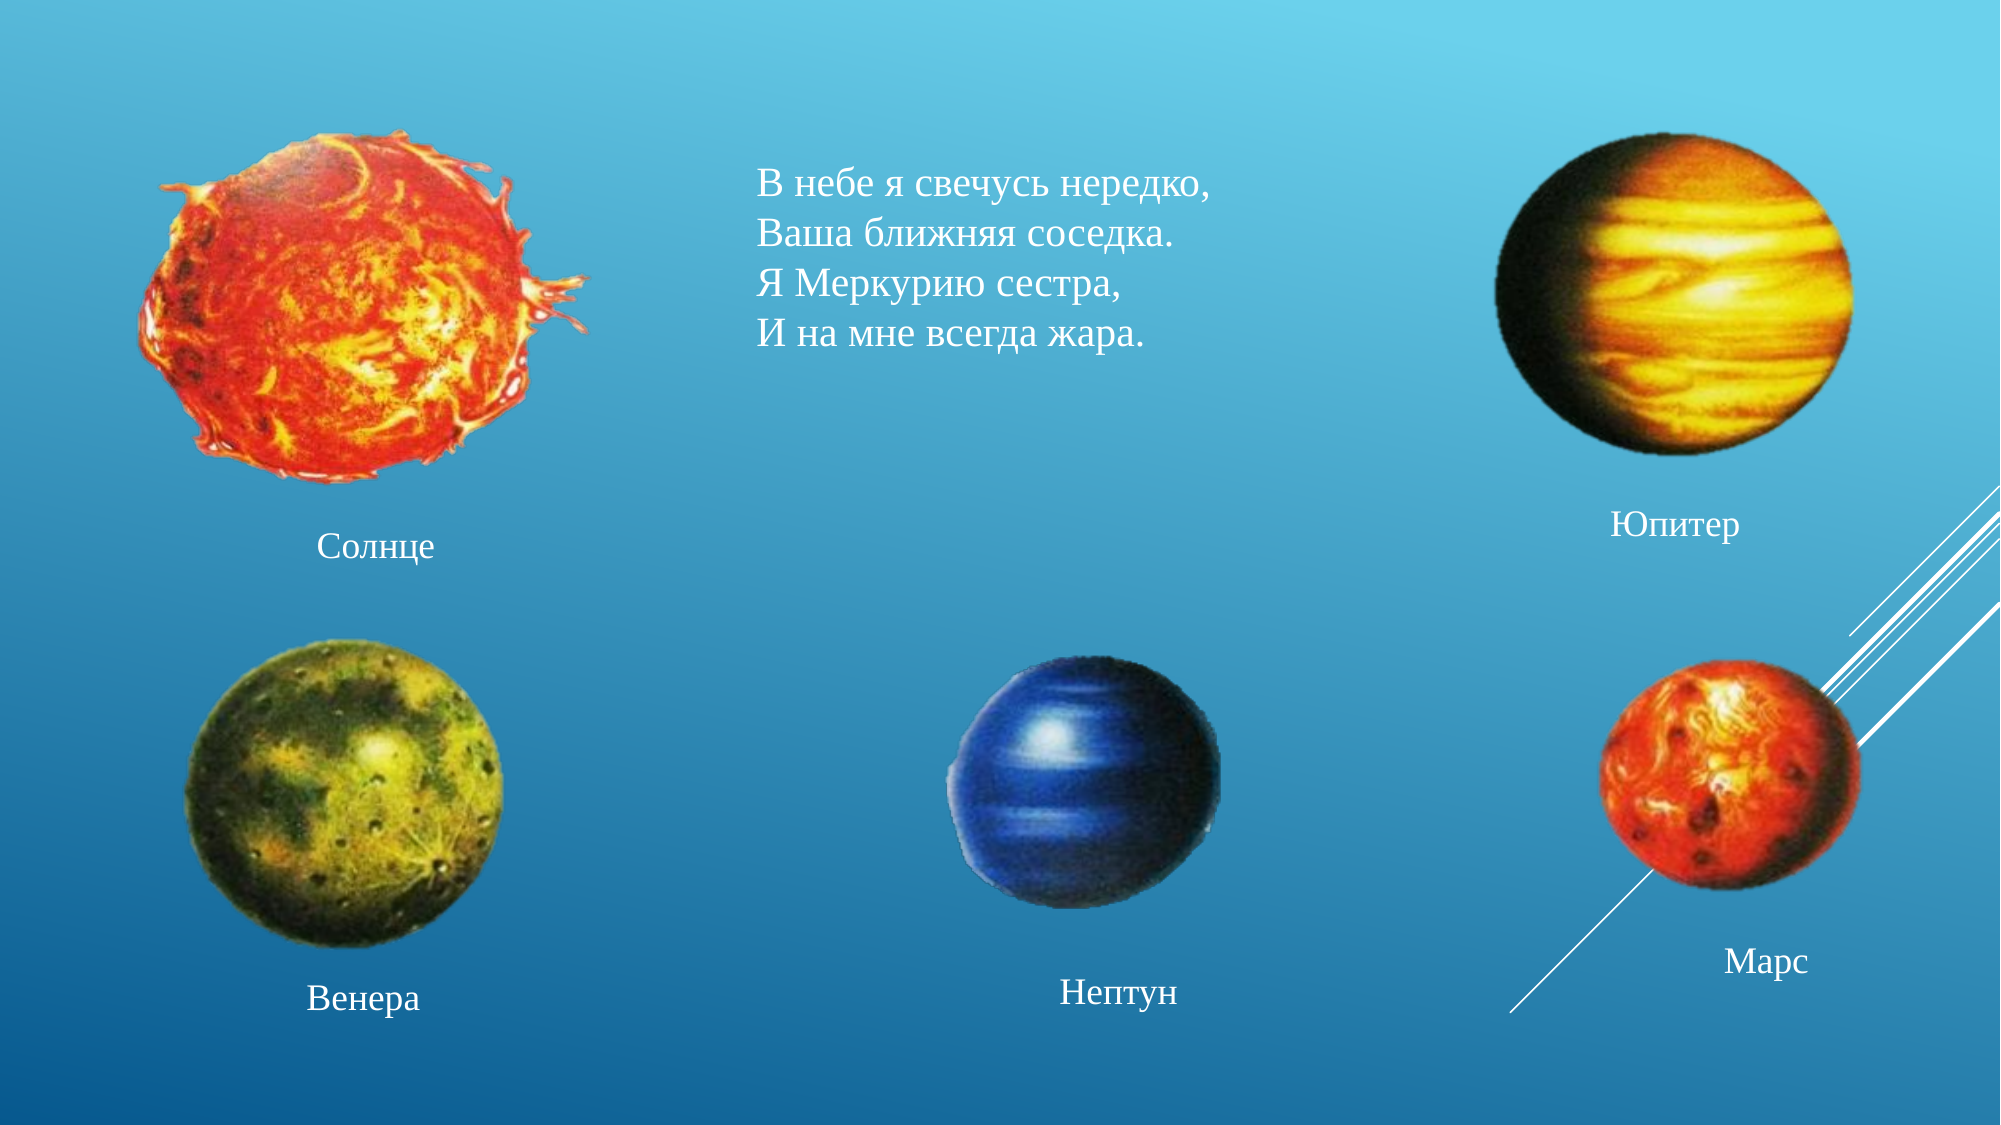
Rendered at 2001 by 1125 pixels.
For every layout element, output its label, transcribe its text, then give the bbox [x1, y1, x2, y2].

picture [177, 626, 525, 961]
picture [131, 119, 596, 492]
text_box Венера [224, 972, 503, 1019]
text_box Юпитер [1536, 498, 1815, 545]
picture [913, 624, 1244, 932]
text_box Нептун [979, 959, 1258, 1019]
text_box Солнце [236, 520, 516, 567]
text_box Марс [1627, 935, 1906, 982]
picture [1574, 655, 1888, 901]
picture [1482, 124, 1869, 466]
text_box В небе я свечусь нередко, Ваша ближняя соседка. Я Меркурию сестра, И на мне всегда жара. [741, 147, 1293, 363]
